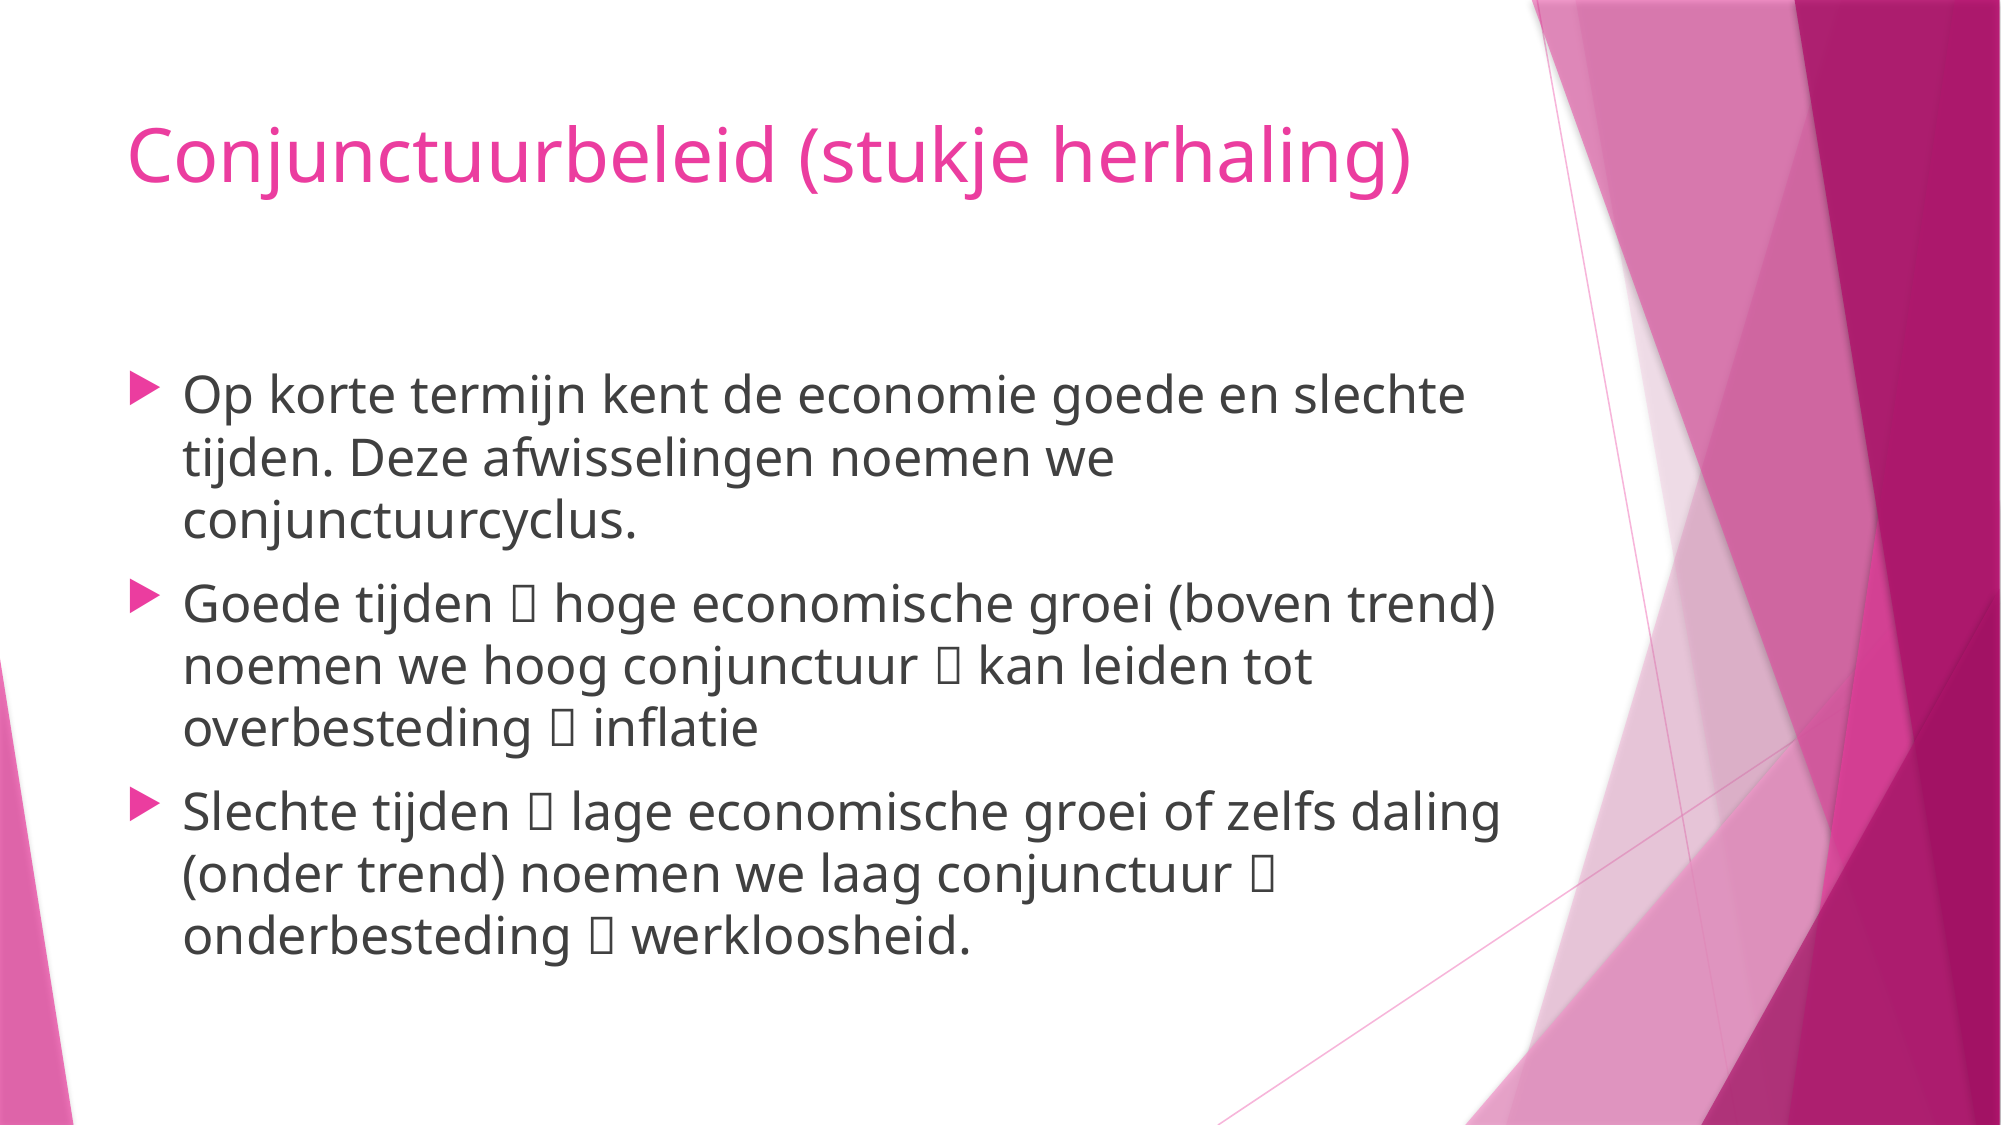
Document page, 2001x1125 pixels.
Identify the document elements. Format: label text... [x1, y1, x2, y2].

title Conjunctuurbeleid (stukje herhaling) [111, 99, 1522, 317]
list Op korte termijn kent de economie goede en slechte tijden. Deze afwisselingen noemen we conjunctuurcyclus. Goede tijden  hoge economische groei (boven trend) noemen we hoog conjunctuur  kan leiden tot overbesteding  inflatie Slechte tijden  lage economische groei of zelfs daling (onder trend) noemen we laag conjunctuur  onderbesteding  werkloosheid. [111, 354, 1522, 992]
